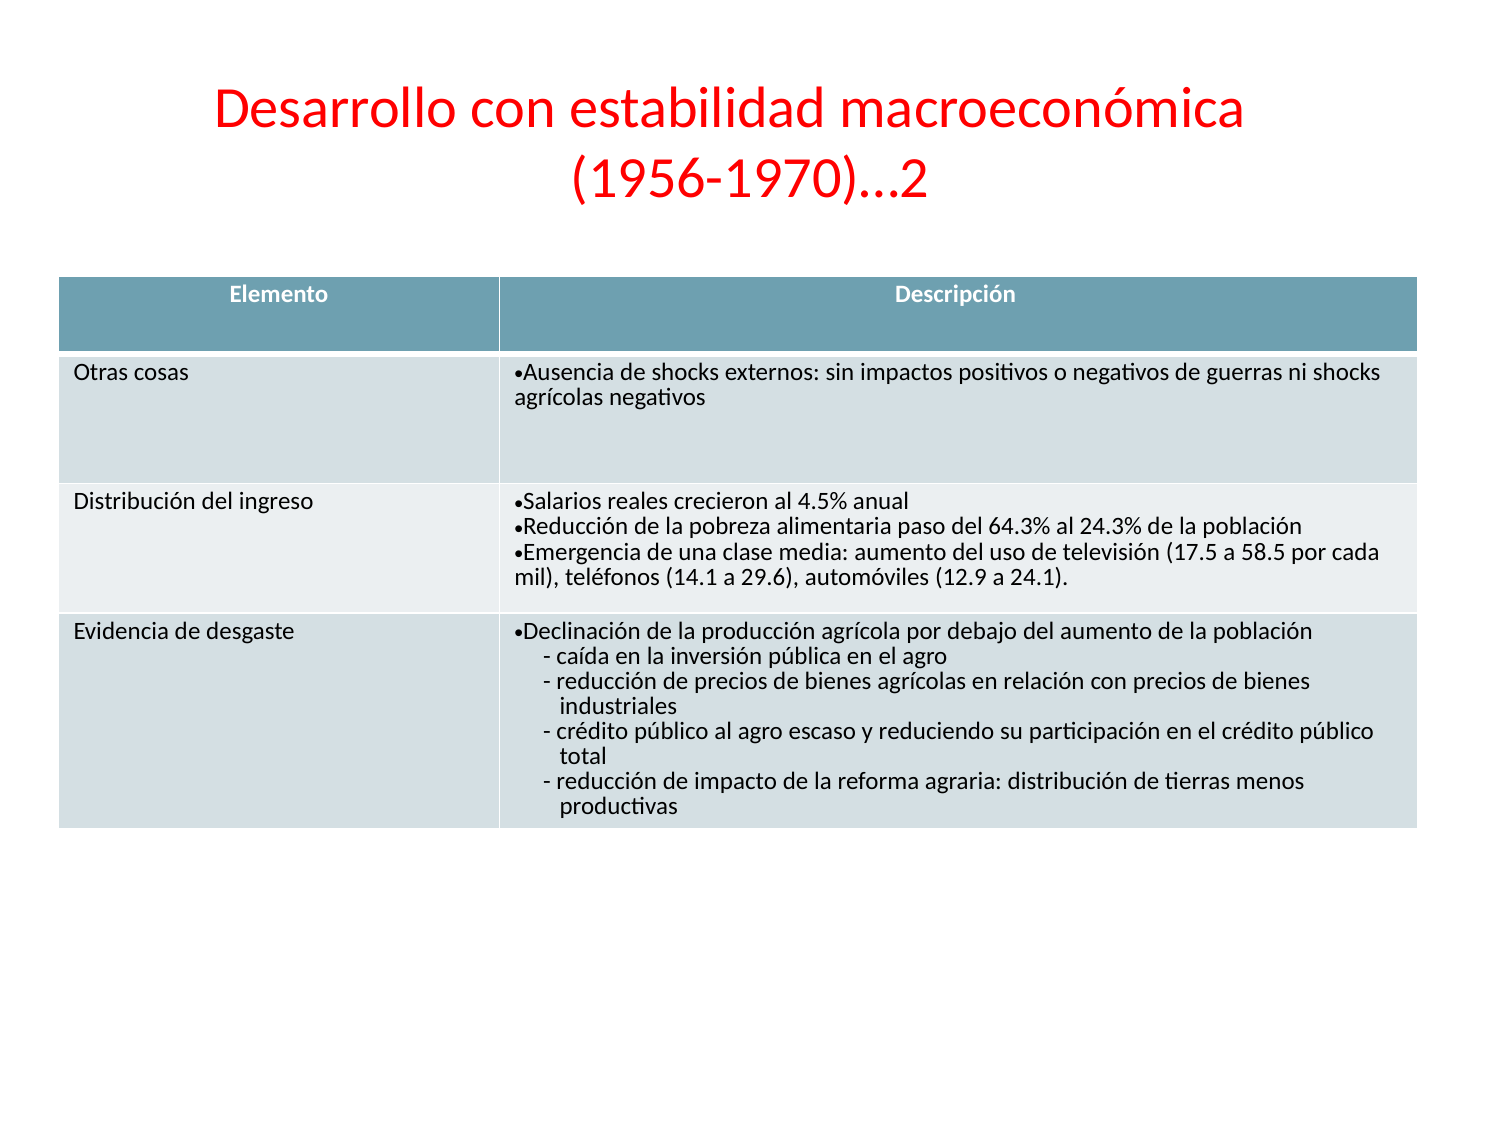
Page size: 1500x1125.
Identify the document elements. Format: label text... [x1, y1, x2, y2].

table_header Descripción [500, 277, 1417, 351]
table_cell Ausencia de shocks externos: sin impactos positivos o negativos de guerras ni shocks agrícolas negativos [500, 357, 1417, 483]
table_cell Declinación de la producción agrícola por debajo del aumento de la población - caída en la inversión pública en el agro - reducción de precios de bienes agrícolas en relación con precios de bienes industriales - crédito público al agro escaso y reduciendo su participación en el crédito público total - reducción de impacto de la reforma agraria: distribución de tierras menos productivas [500, 614, 1417, 828]
table_cell Otras cosas [59, 357, 499, 483]
table_header Elemento [59, 277, 499, 351]
table_cell Distribución del ingreso [59, 484, 499, 612]
title Desarrollo con estabilidad macroeconómica (1956-1970)…2 [75, 45, 1425, 233]
table_cell Salarios reales crecieron al 4.5% anual Reducción de la pobreza alimentaria paso del 64.3% al 24.3% de la población Emergencia de una clase media: aumento del uso de televisión (17.5 a 58.5 por cada mil), teléfonos (14.1 a 29.6), automóviles (12.9 a 24.1). [500, 484, 1417, 612]
table_cell Evidencia de desgaste [59, 614, 499, 828]
